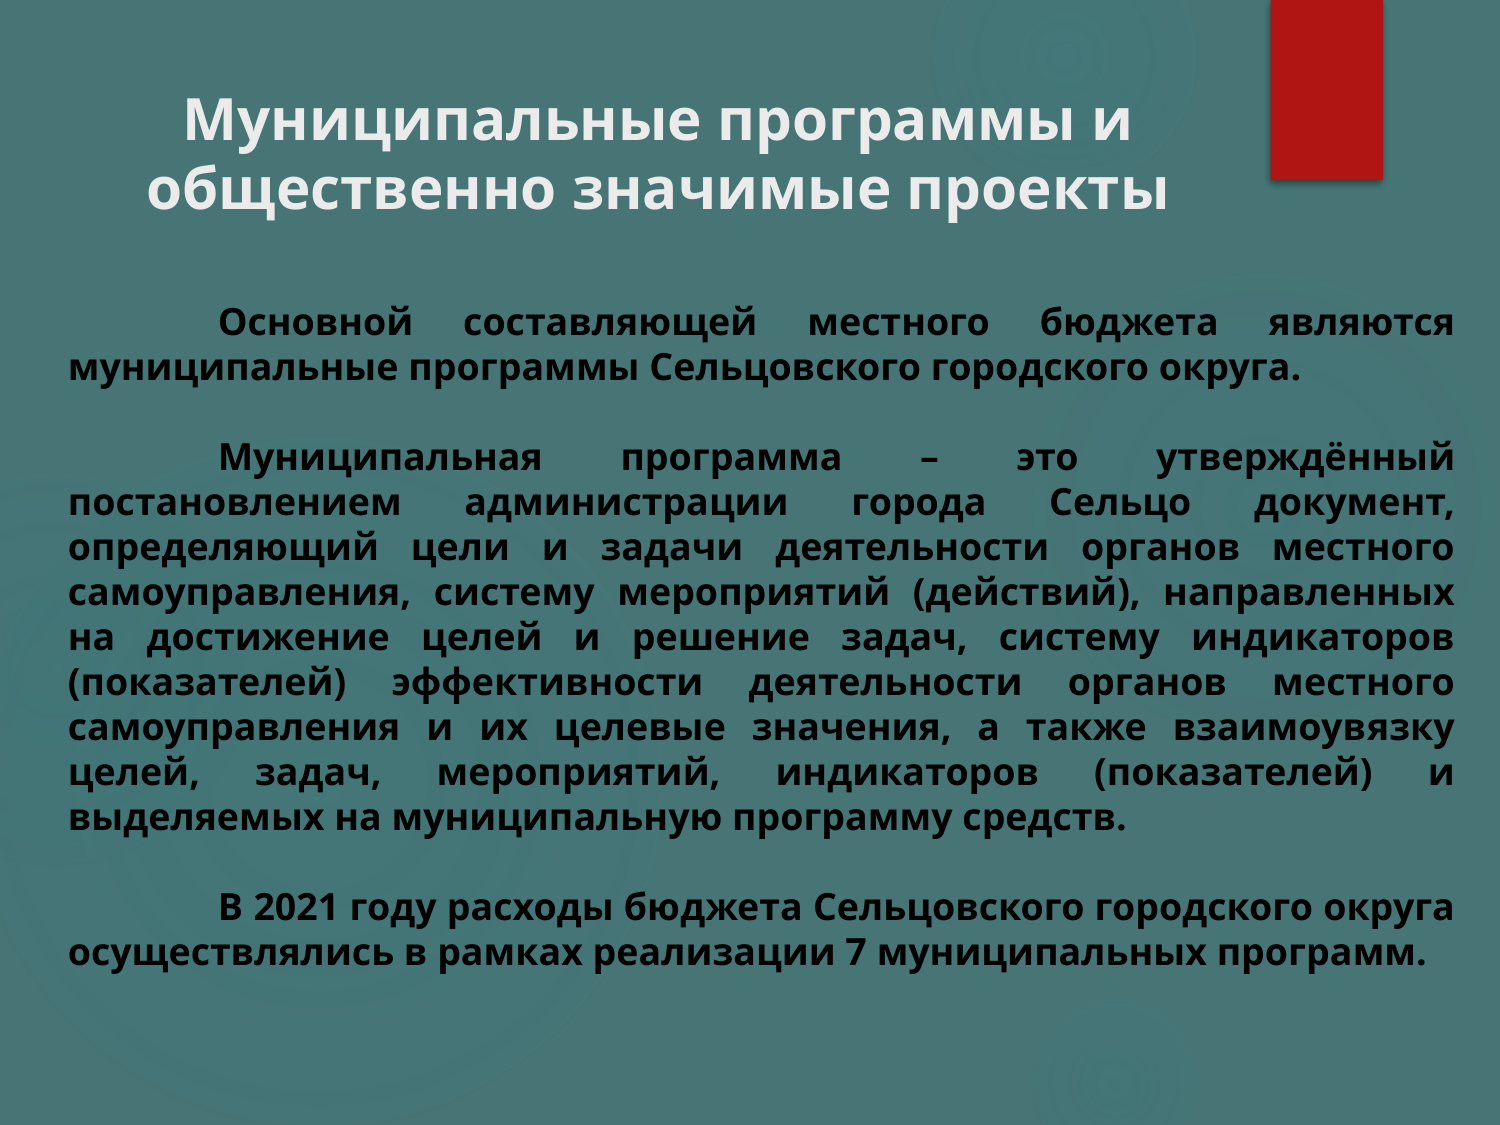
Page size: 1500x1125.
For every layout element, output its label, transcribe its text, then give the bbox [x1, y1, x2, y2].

text_box Основной составляющей местного бюджета являются муниципальные программы Сельцовского городского округа. Муниципальная программа – это утверждённый постановлением администрации города Сельцо документ, определяющий цели и задачи деятельности органов местного самоуправления, систему мероприятий (действий), направленных на достижение целей и решение задач, систему индикаторов (показателей) эффективности деятельности органов местного самоуправления и их целевые значения, а также взаимоувязку целей, задач, мероприятий, индикаторов (показателей) и выделяемых на муниципальную программу средств. В 2021 году расходы бюджета Сельцовского городского округа осуществлялись в рамках реализации 7 муниципальных программ. [53, 290, 1471, 981]
title Муниципальные программы и общественно значимые проекты [79, 74, 1237, 290]
